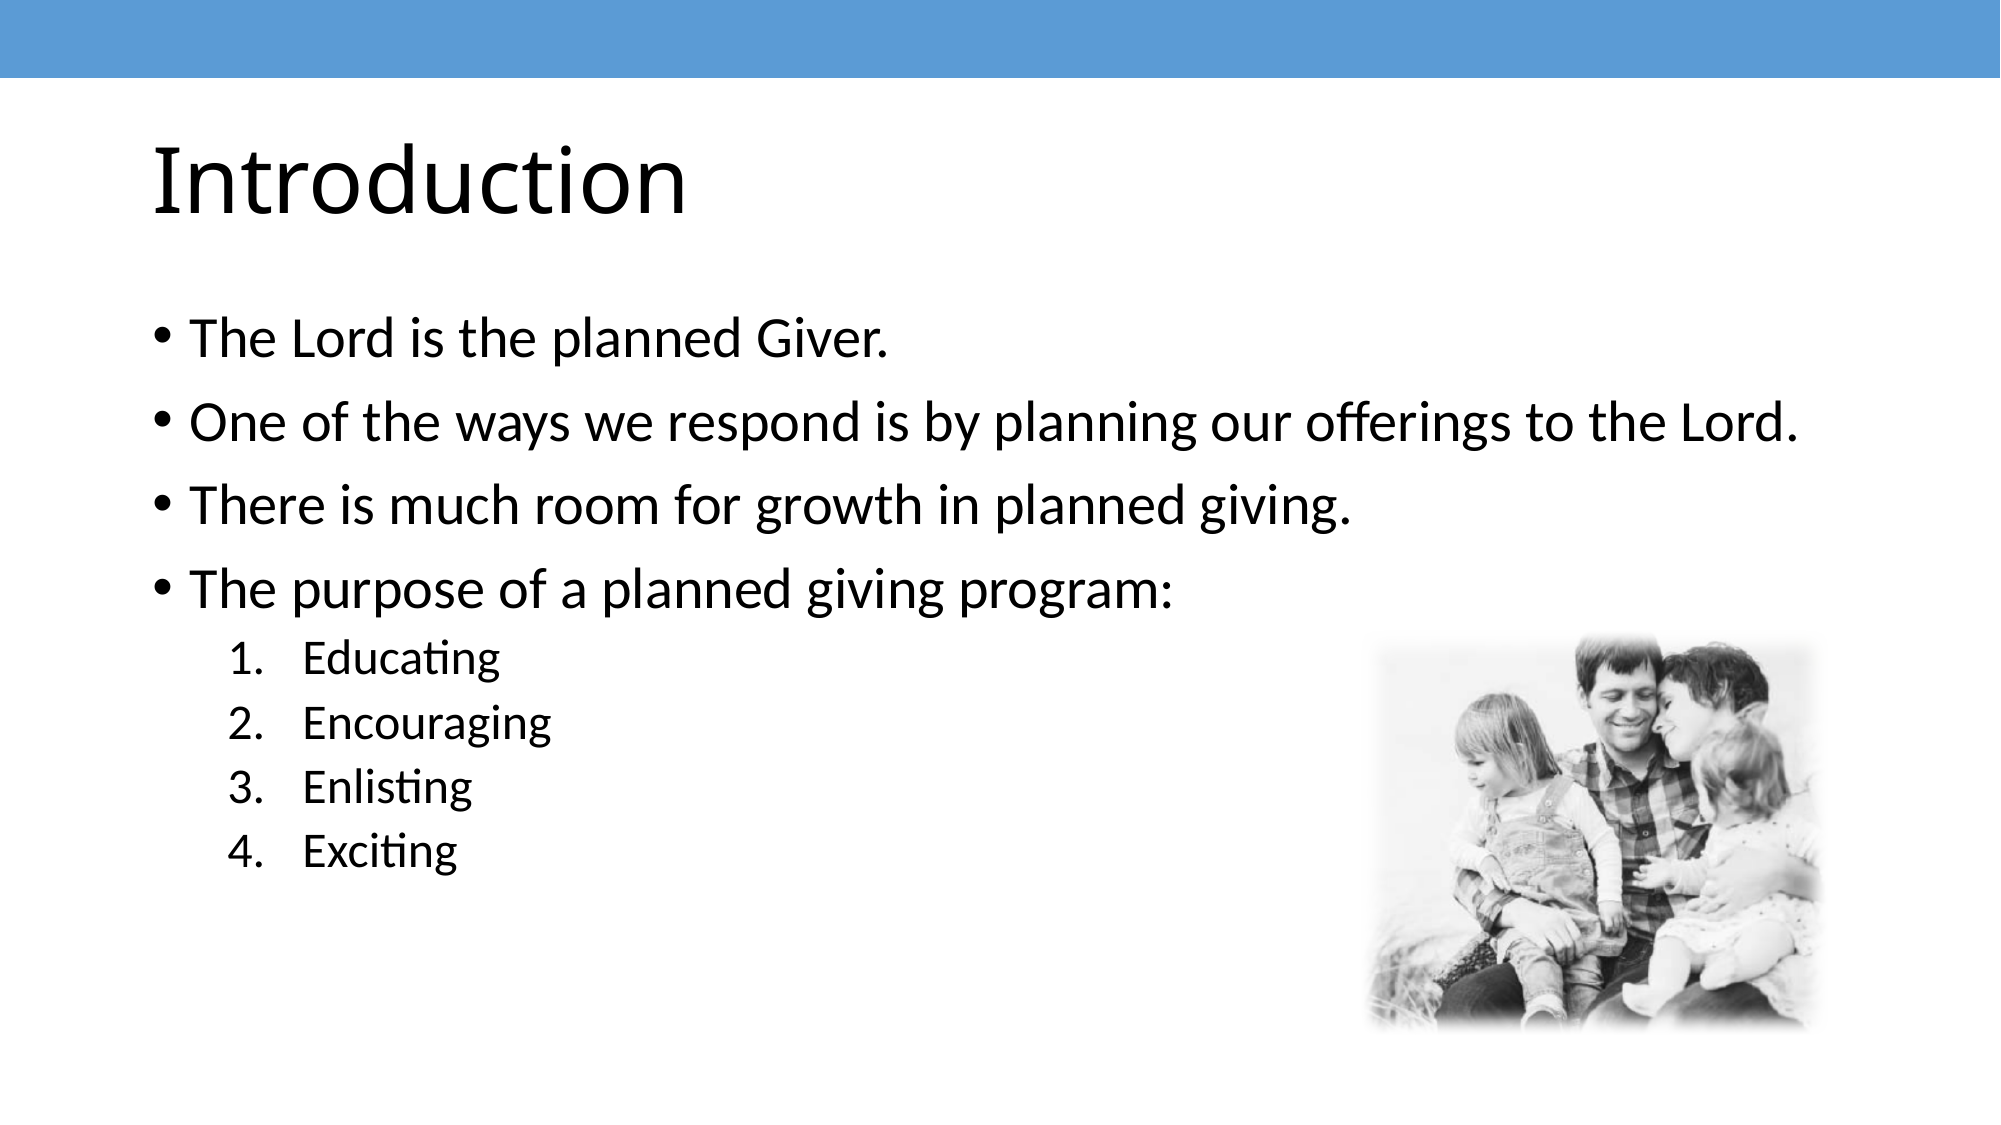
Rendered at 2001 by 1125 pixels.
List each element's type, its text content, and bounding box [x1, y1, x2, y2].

list The Lord is the planned Giver. One of the ways we respond is by planning our offerings to the Lord. There is much room for growth in planned giving. The purpose of a planned giving program: Educating Encouraging Enlisting Exciting [137, 299, 1863, 1014]
picture [1360, 629, 1829, 1036]
title Introduction [137, 75, 1863, 293]
